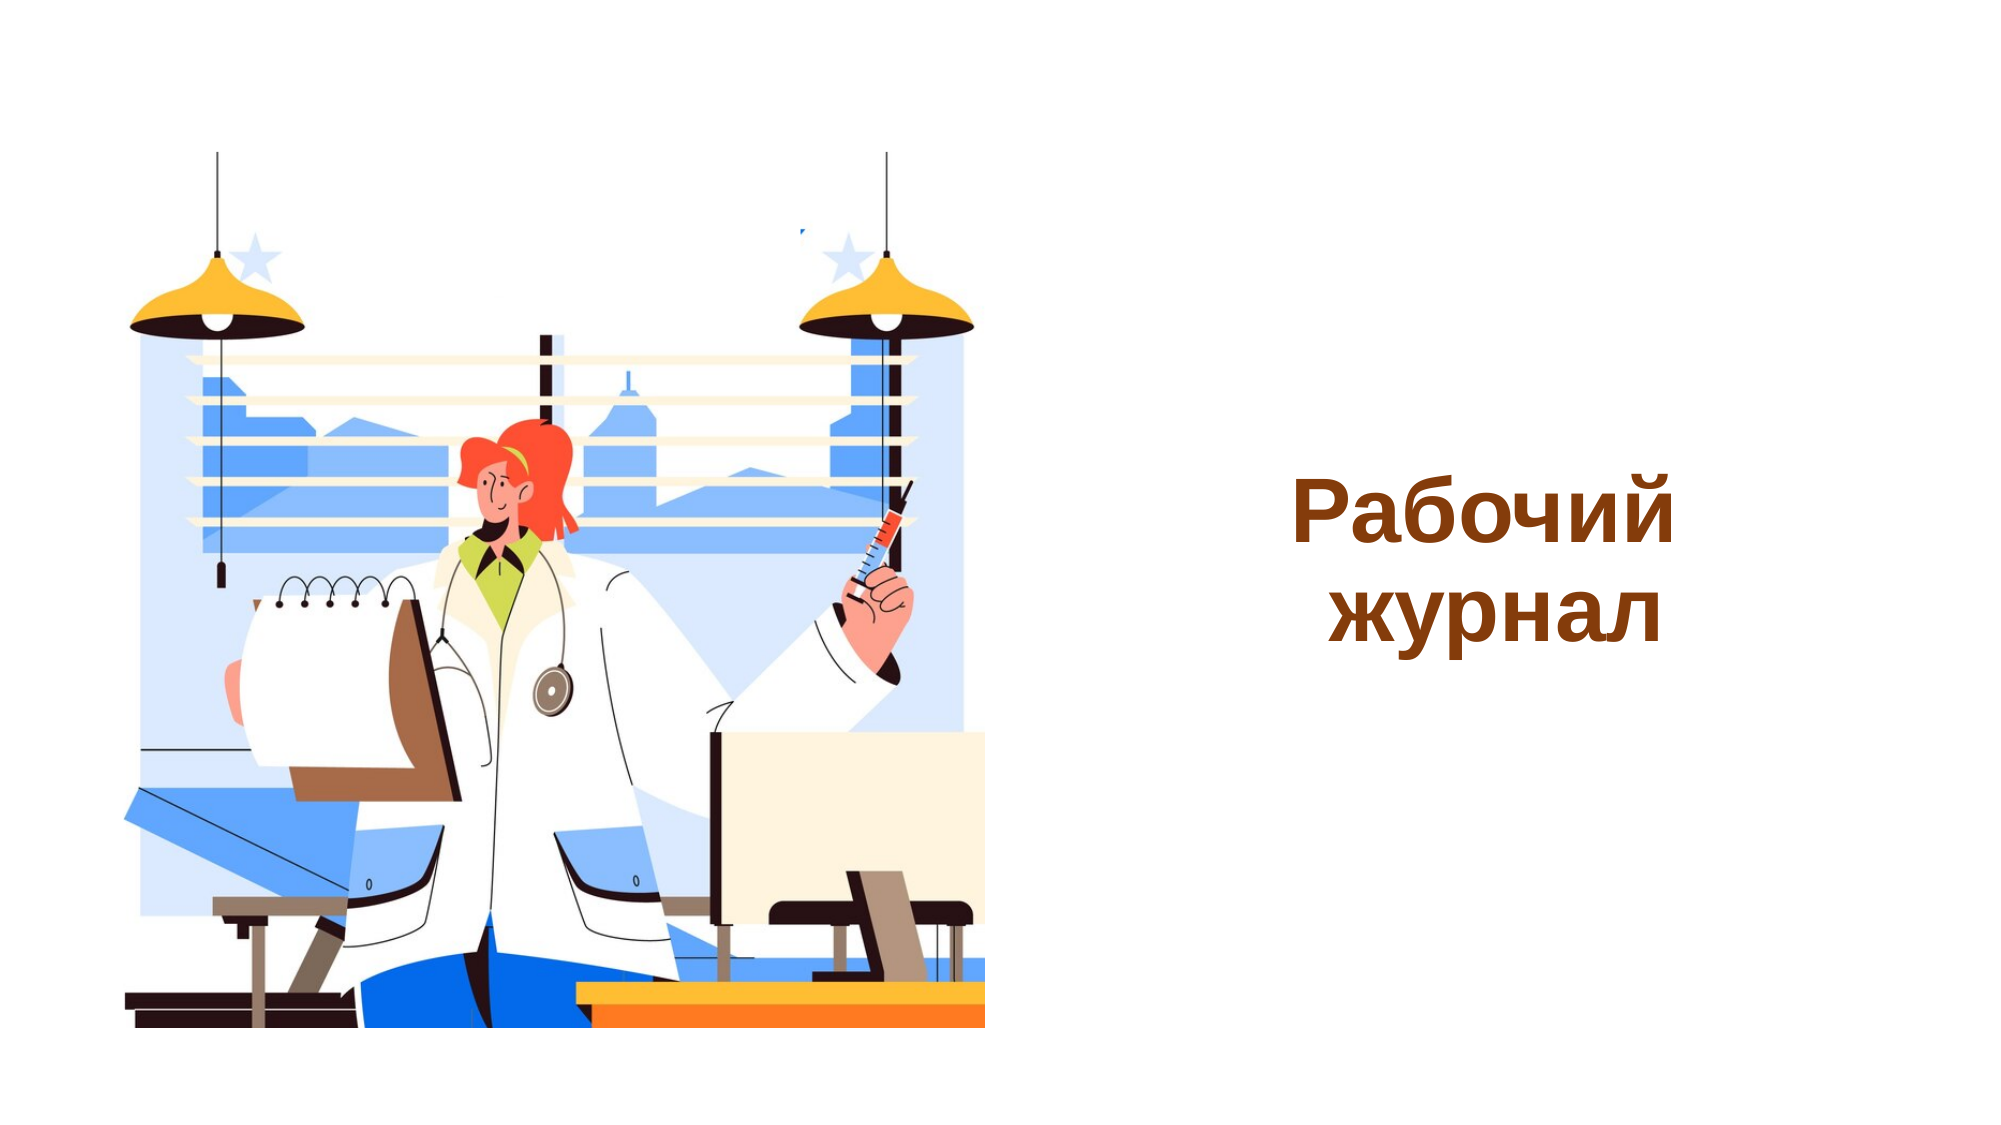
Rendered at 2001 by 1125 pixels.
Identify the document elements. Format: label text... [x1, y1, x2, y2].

picture [123, 138, 985, 1028]
title Рабочий журнал [985, 453, 2000, 672]
